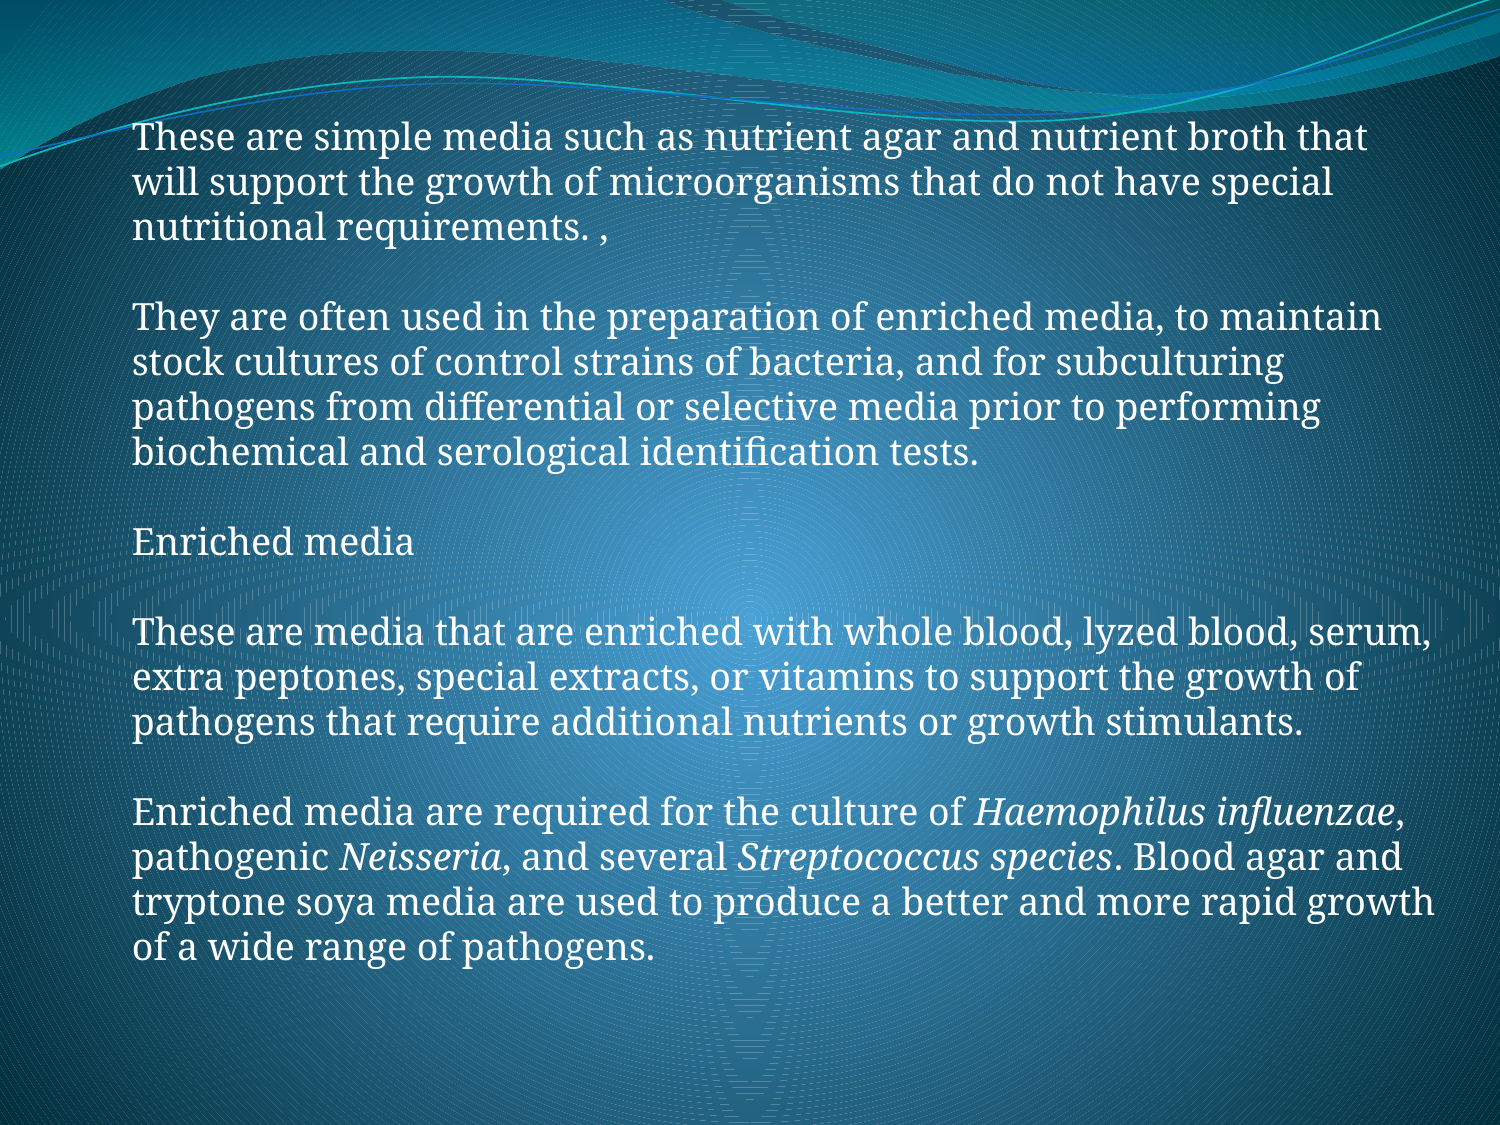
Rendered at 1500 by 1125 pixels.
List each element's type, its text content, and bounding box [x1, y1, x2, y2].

text_box These are simple media such as nutrient agar and nutrient broth that will support the growth of microorganisms that do not have special nutritional requirements. , They are often used in the preparation of enriched media, to maintain stock cultures of control strains of bacteria, and for subculturing pathogens from differential or selective media prior to performing biochemical and serological identification tests. Enriched media These are media that are enriched with whole blood, lyzed blood, serum, extra peptones, special extracts, or vitamins to support the growth of pathogens that require additional nutrients or growth stimulants. Enriched media are required for the culture of Haemophilus influenzae, pathogenic Neisseria, and several Streptococcus species. Blood agar and tryptone soya media are used to produce a better and more rapid growth of a wide range of pathogens. [117, 105, 1453, 1066]
text_box [128, 46, 1454, 467]
